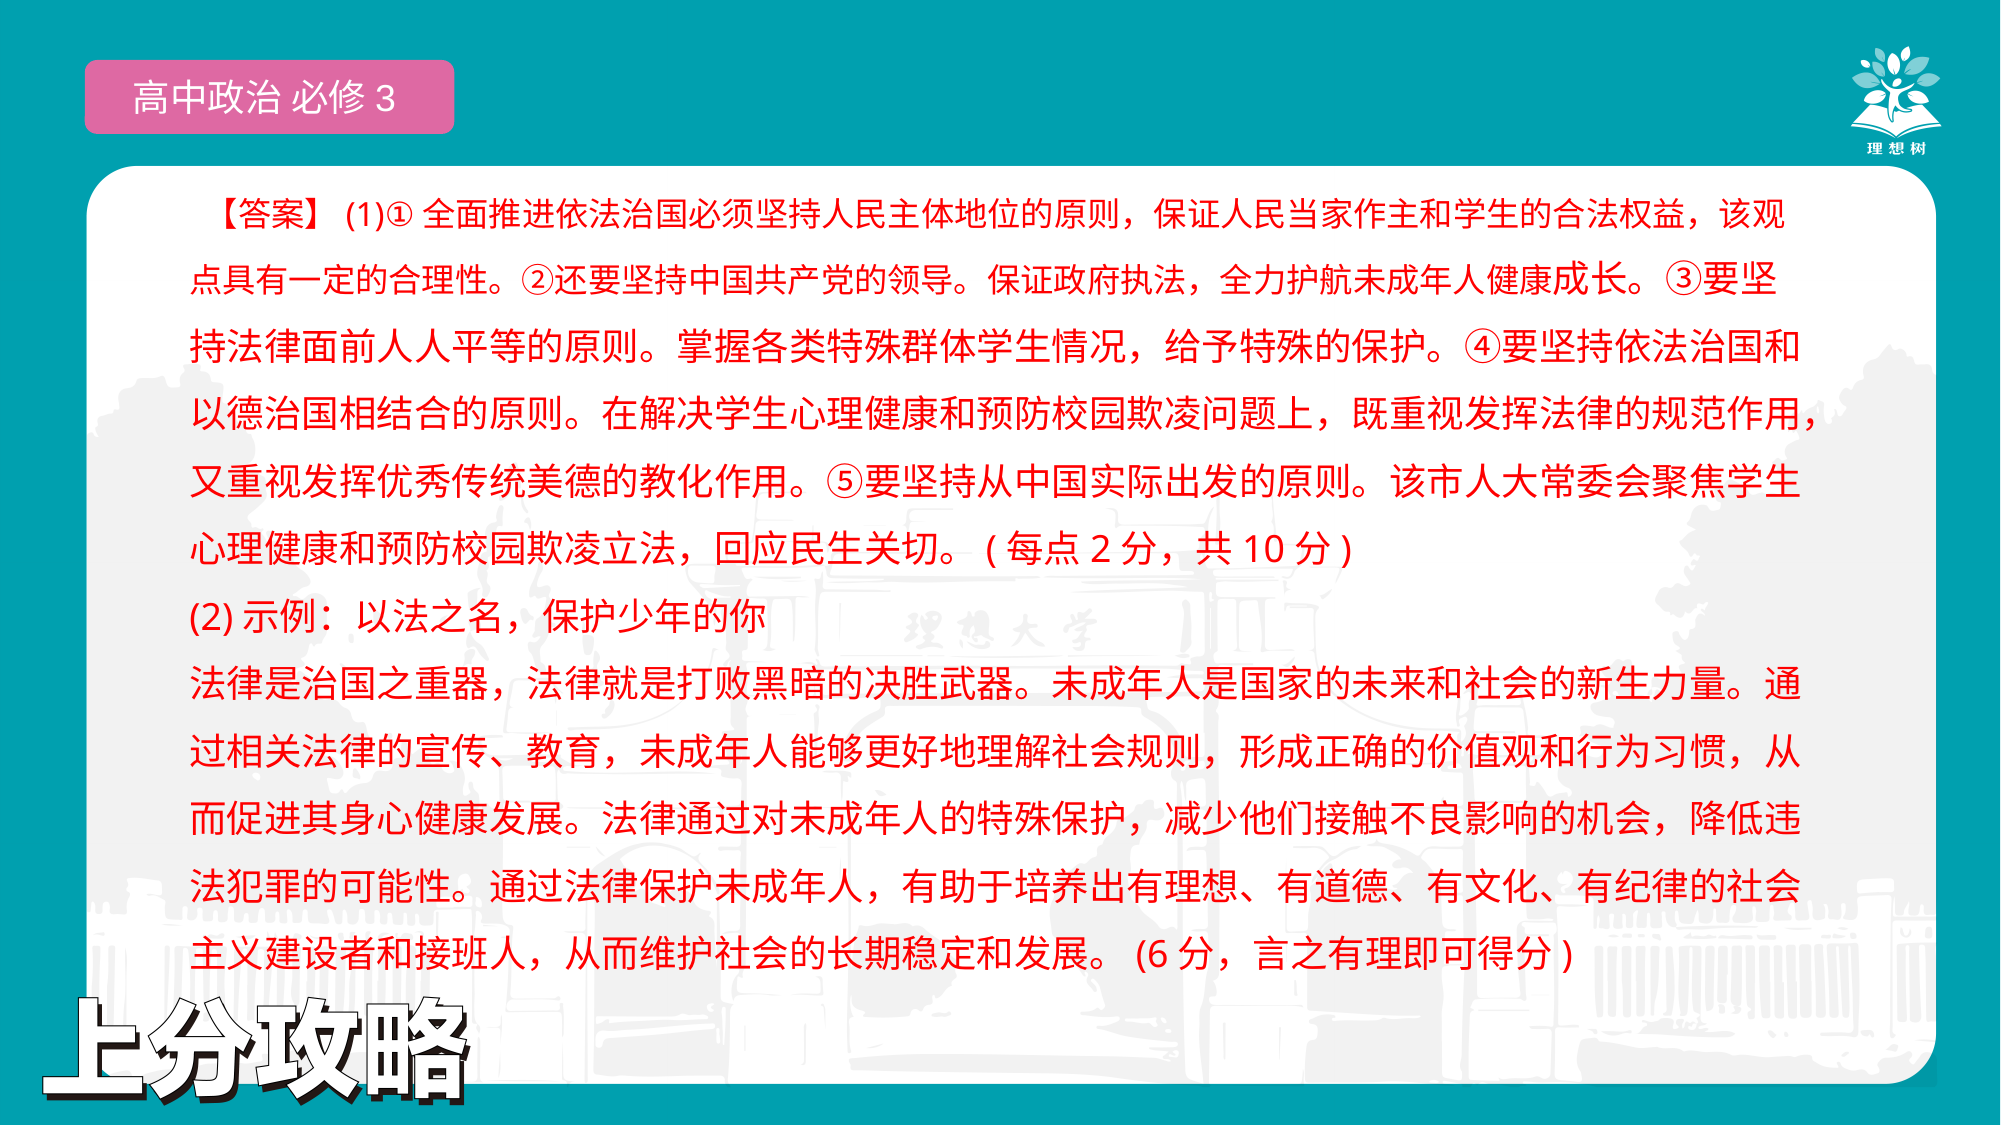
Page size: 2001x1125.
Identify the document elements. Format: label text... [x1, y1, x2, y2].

text_box 高中政治 必修3 [83, 58, 456, 135]
text_box 【答案】(1)①全面推进依法治国必须坚持人民主体地位的原则，保证人民当家作主和学生的合法权益，该观点具有一定的合理性。②还要坚持中国共产党的领导。保证政府执法，全力护航未成年人健康成长。③要坚持法律面前人人平等的原则。掌握各类特殊群体学生情况，给予特殊的保护。④要坚持依法治国和以德治国相结合的原则。在解决学生心理健康和预防校园欺凌问题上，既重视发挥法律的规范作用，又重视发挥优秀传统美德的教化作用。⑤要坚持从中国实际出发的原则。该市人大常委会聚焦学生心理健康和预防校园欺凌立法，回应民生关切。(每点2分，共10分) (2)示例：以法之名，保护少年的你 法律是治国之重器，法律就是打败黑暗的决胜武器。未成年人是国家的未来和社会的新生力量。通过相关法律的宣传、教育，未成年人能够更好地理解社会规则，形成正确的价值观和行为习惯，从而促进其身心健康发展。法律通过对未成年人的特殊保护，减少他们接触不良影响的机会，降低违法犯罪的可能性。通过法律保护未成年人，有助于培养出有理想、有道德、有文化、有纪律的社会主义建设者和接班人，从而维护社会的长期稳定和发展。(6分，言之有理即可得分) [174, 165, 1826, 715]
picture [0, 0, 2001, 1125]
